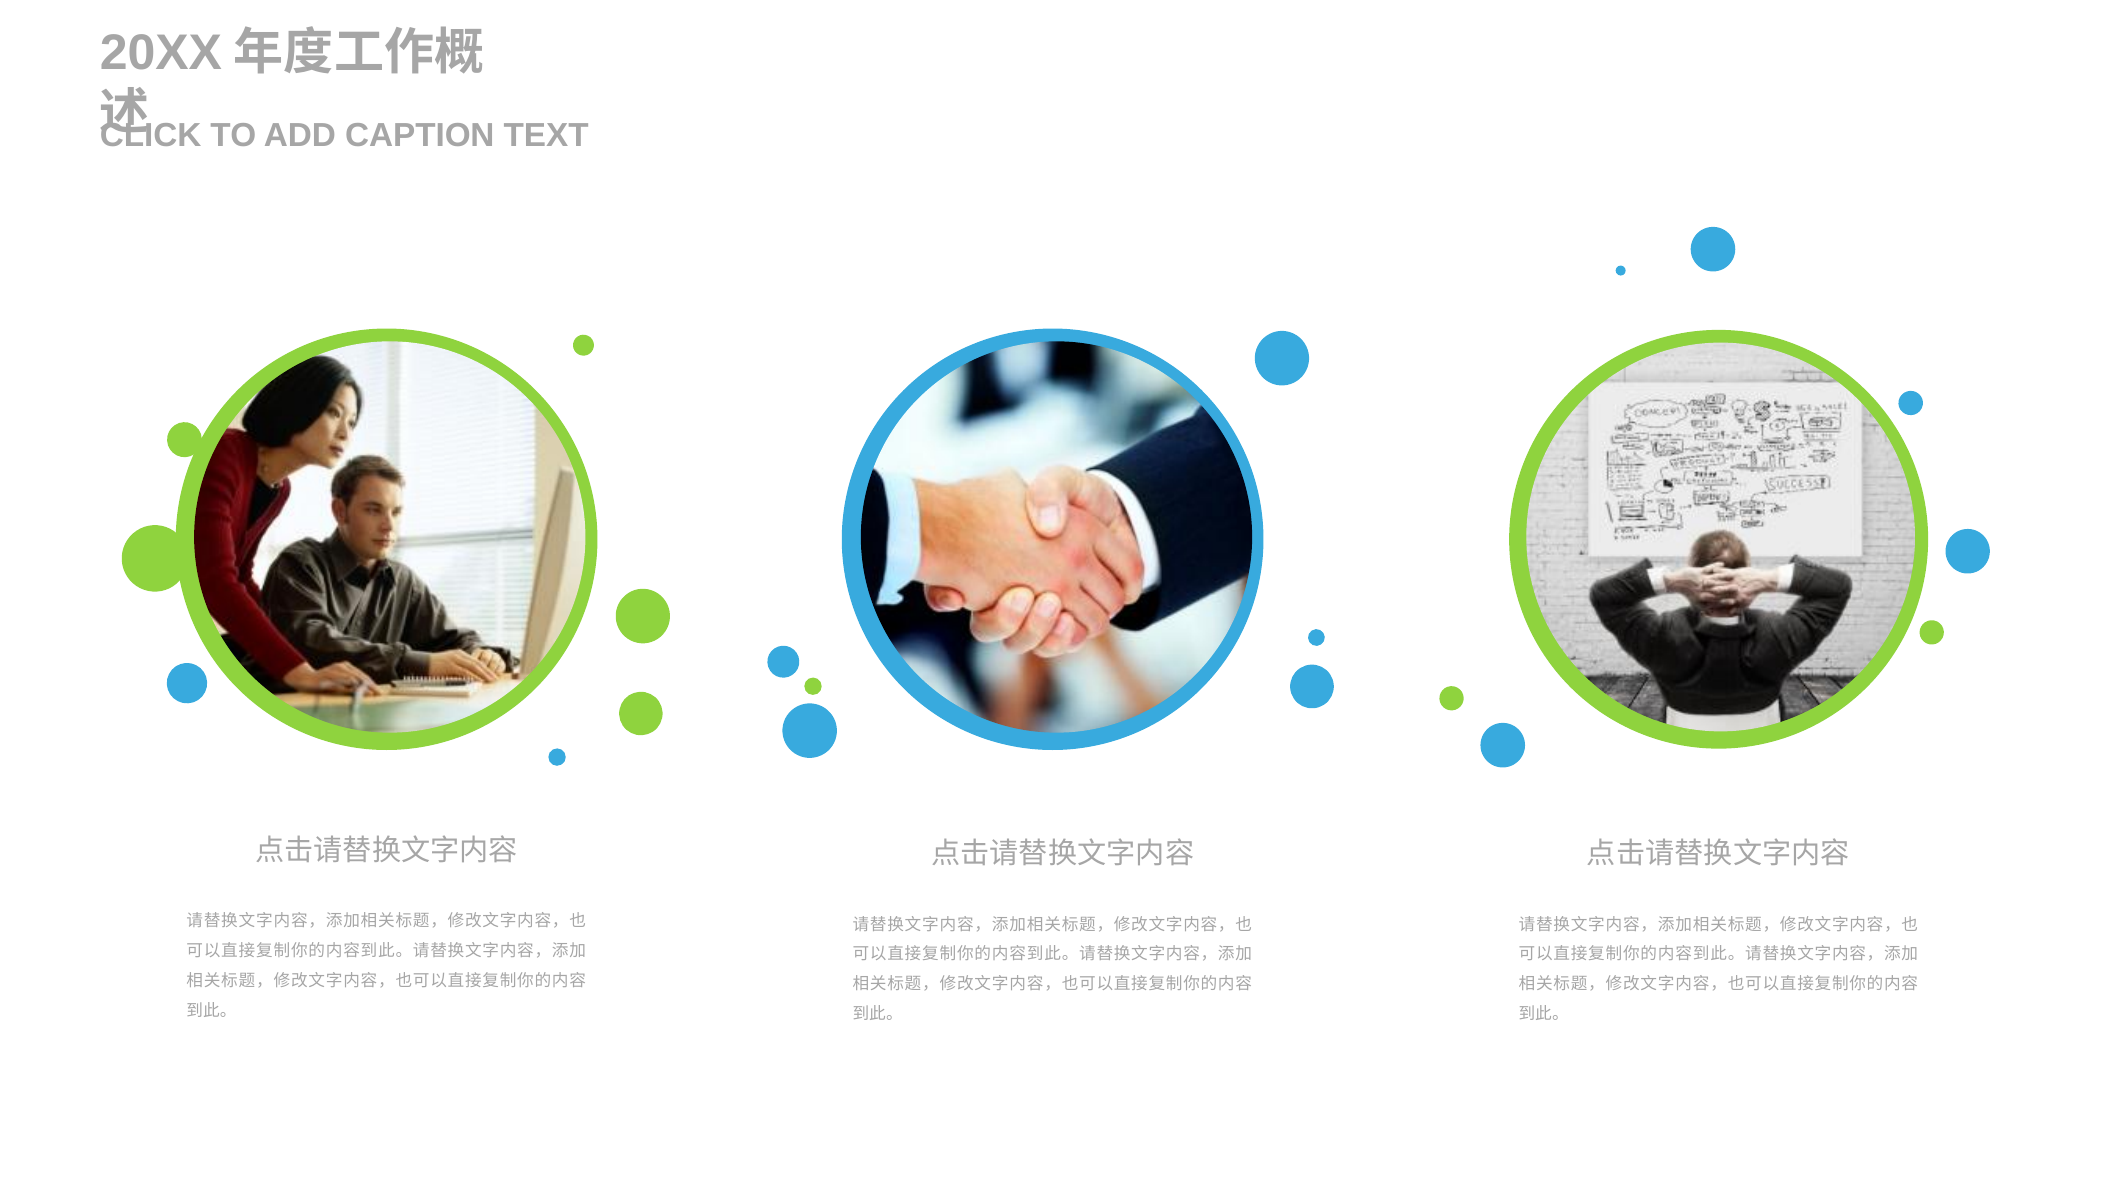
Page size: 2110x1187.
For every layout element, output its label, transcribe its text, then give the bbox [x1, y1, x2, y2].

text_box [1614, 264, 1627, 277]
text_box [781, 702, 838, 759]
text_box [1479, 721, 1526, 769]
text_box [766, 644, 801, 679]
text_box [1518, 834, 1919, 995]
text_box [1944, 527, 1991, 575]
text_box [1438, 685, 1465, 712]
text_box [618, 690, 664, 737]
text_box [120, 524, 175, 593]
text_box [166, 423, 175, 456]
text_box [165, 665, 175, 701]
text_box [1689, 225, 1737, 273]
text_box CLICK TO ADD CAPTION TEXT [99, 113, 629, 154]
text_box [1289, 663, 1335, 710]
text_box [175, 328, 598, 750]
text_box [852, 834, 1253, 995]
text_box [547, 750, 567, 767]
text_box [803, 676, 823, 696]
text_box 20XX年度工作概述 [99, 19, 534, 113]
text_box [1929, 619, 1945, 646]
text_box [1264, 329, 1311, 387]
text_box [1306, 628, 1326, 647]
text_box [186, 830, 587, 991]
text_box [841, 328, 1264, 750]
text_box [614, 587, 671, 645]
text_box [1509, 329, 1929, 749]
